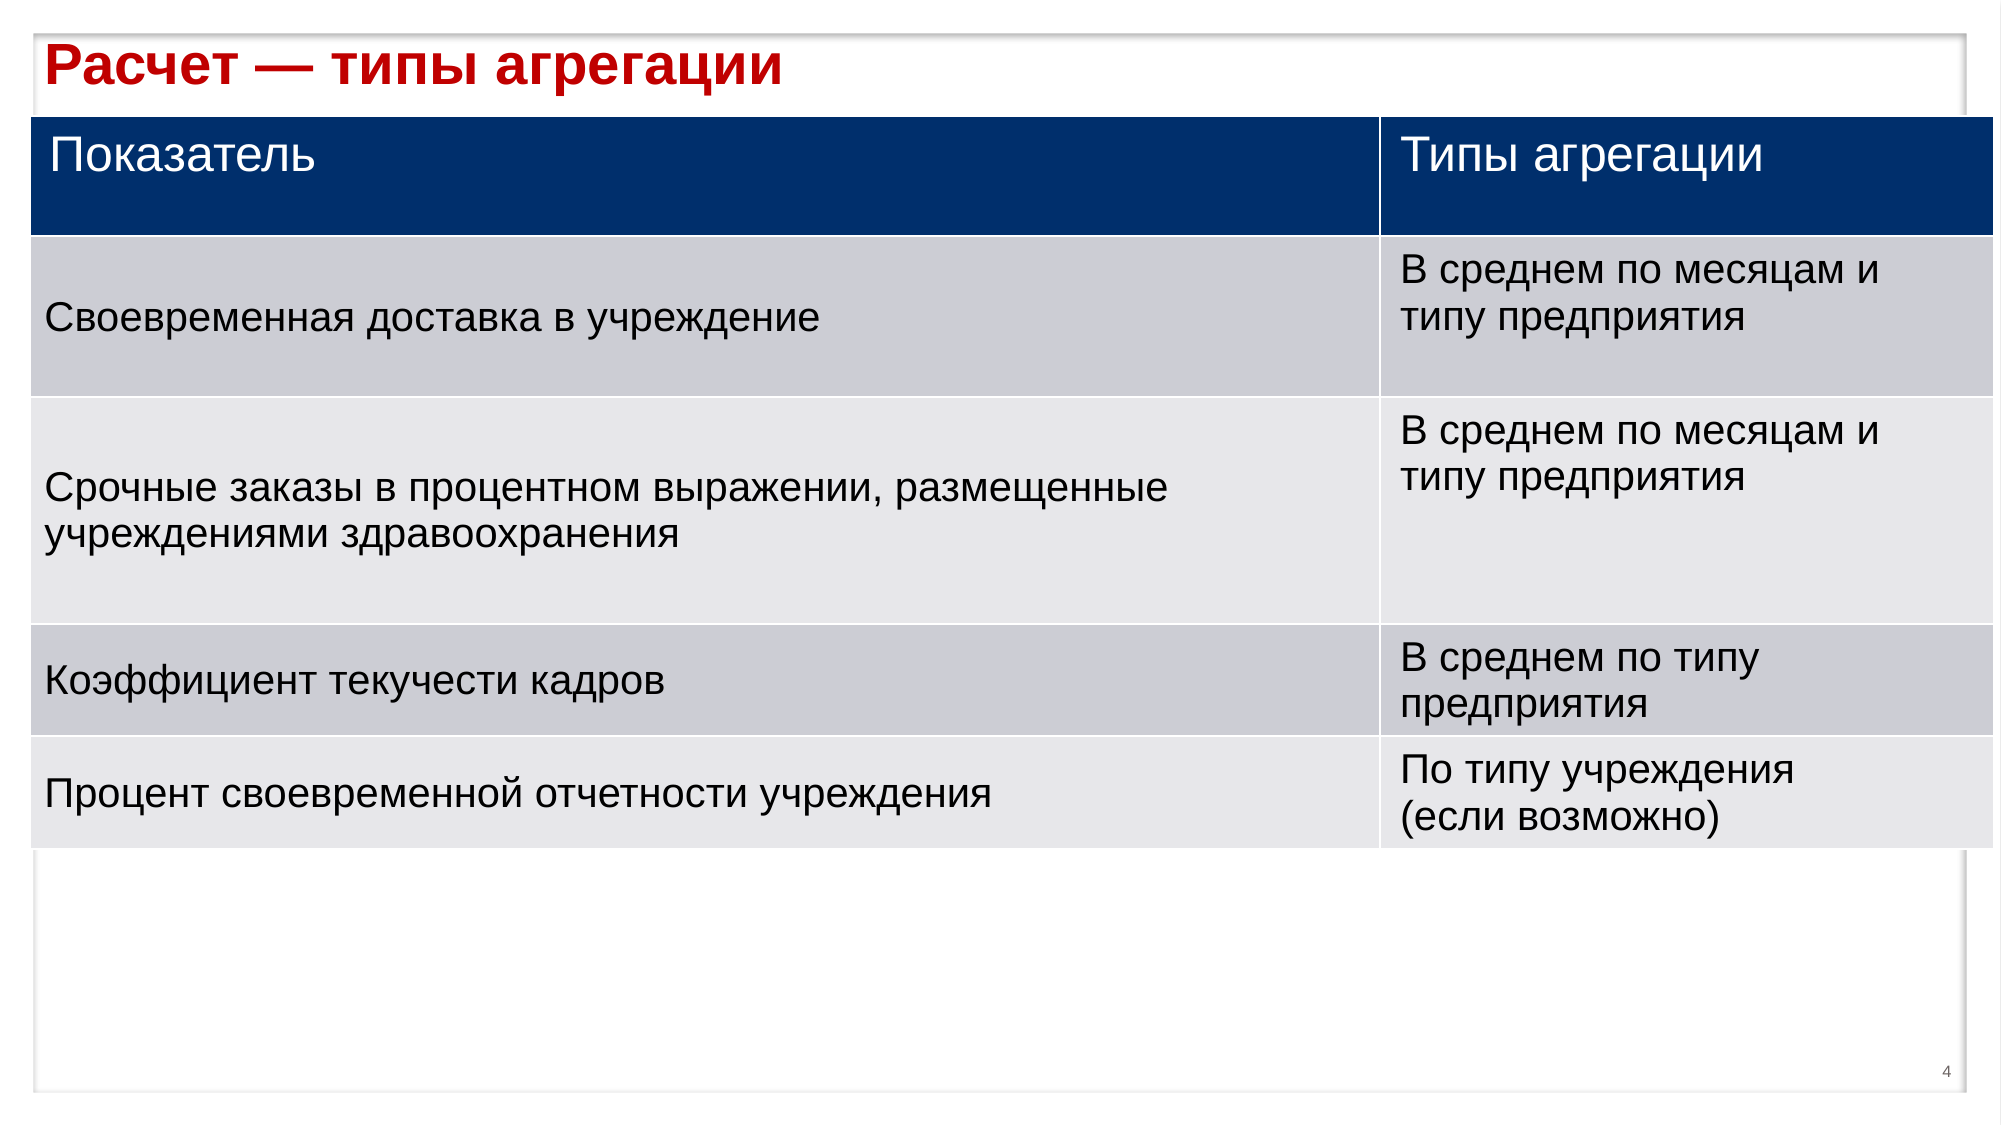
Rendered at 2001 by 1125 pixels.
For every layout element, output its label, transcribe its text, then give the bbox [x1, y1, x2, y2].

slide_number 4 [1500, 1050, 1967, 1092]
table_cell Коэффициент текучести кадров [31, 625, 1379, 735]
table_header Показатель [31, 117, 1379, 235]
table_cell По типу учреждения (если возможно) [1381, 737, 1993, 848]
table_header Типы агрегации [1381, 117, 1993, 235]
table_cell В среднем по типу предприятия [1381, 625, 1993, 735]
title Расчет ― типы агрегации [29, 10, 1717, 111]
table_cell Своевременная доставка в учреждение [31, 237, 1379, 396]
table_cell В среднем по месяцам и типу предприятия [1381, 237, 1993, 396]
table_cell Процент своевременной отчетности учреждения [31, 737, 1379, 848]
table_cell Срочные заказы в процентном выражении, размещенные учреждениями здравоохранения [31, 398, 1379, 623]
table_cell В среднем по месяцам и типу предприятия [1381, 398, 1993, 623]
